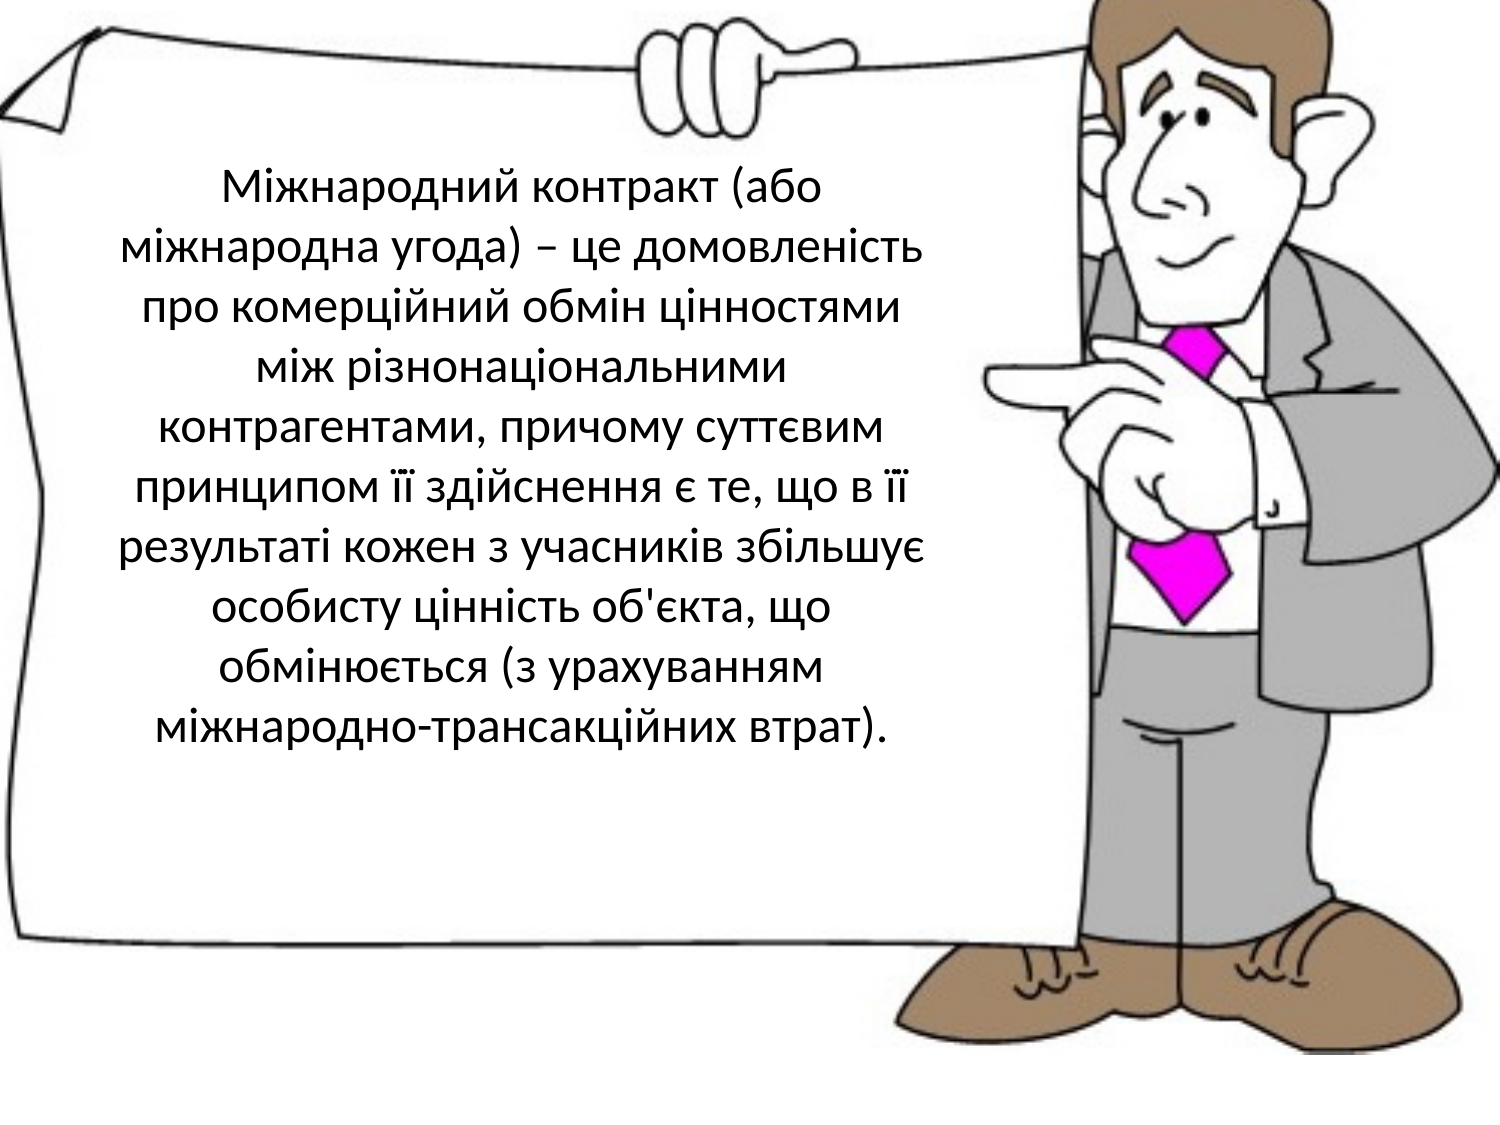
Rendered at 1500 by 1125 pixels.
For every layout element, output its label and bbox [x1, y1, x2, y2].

list [0, 0, 1500, 1055]
